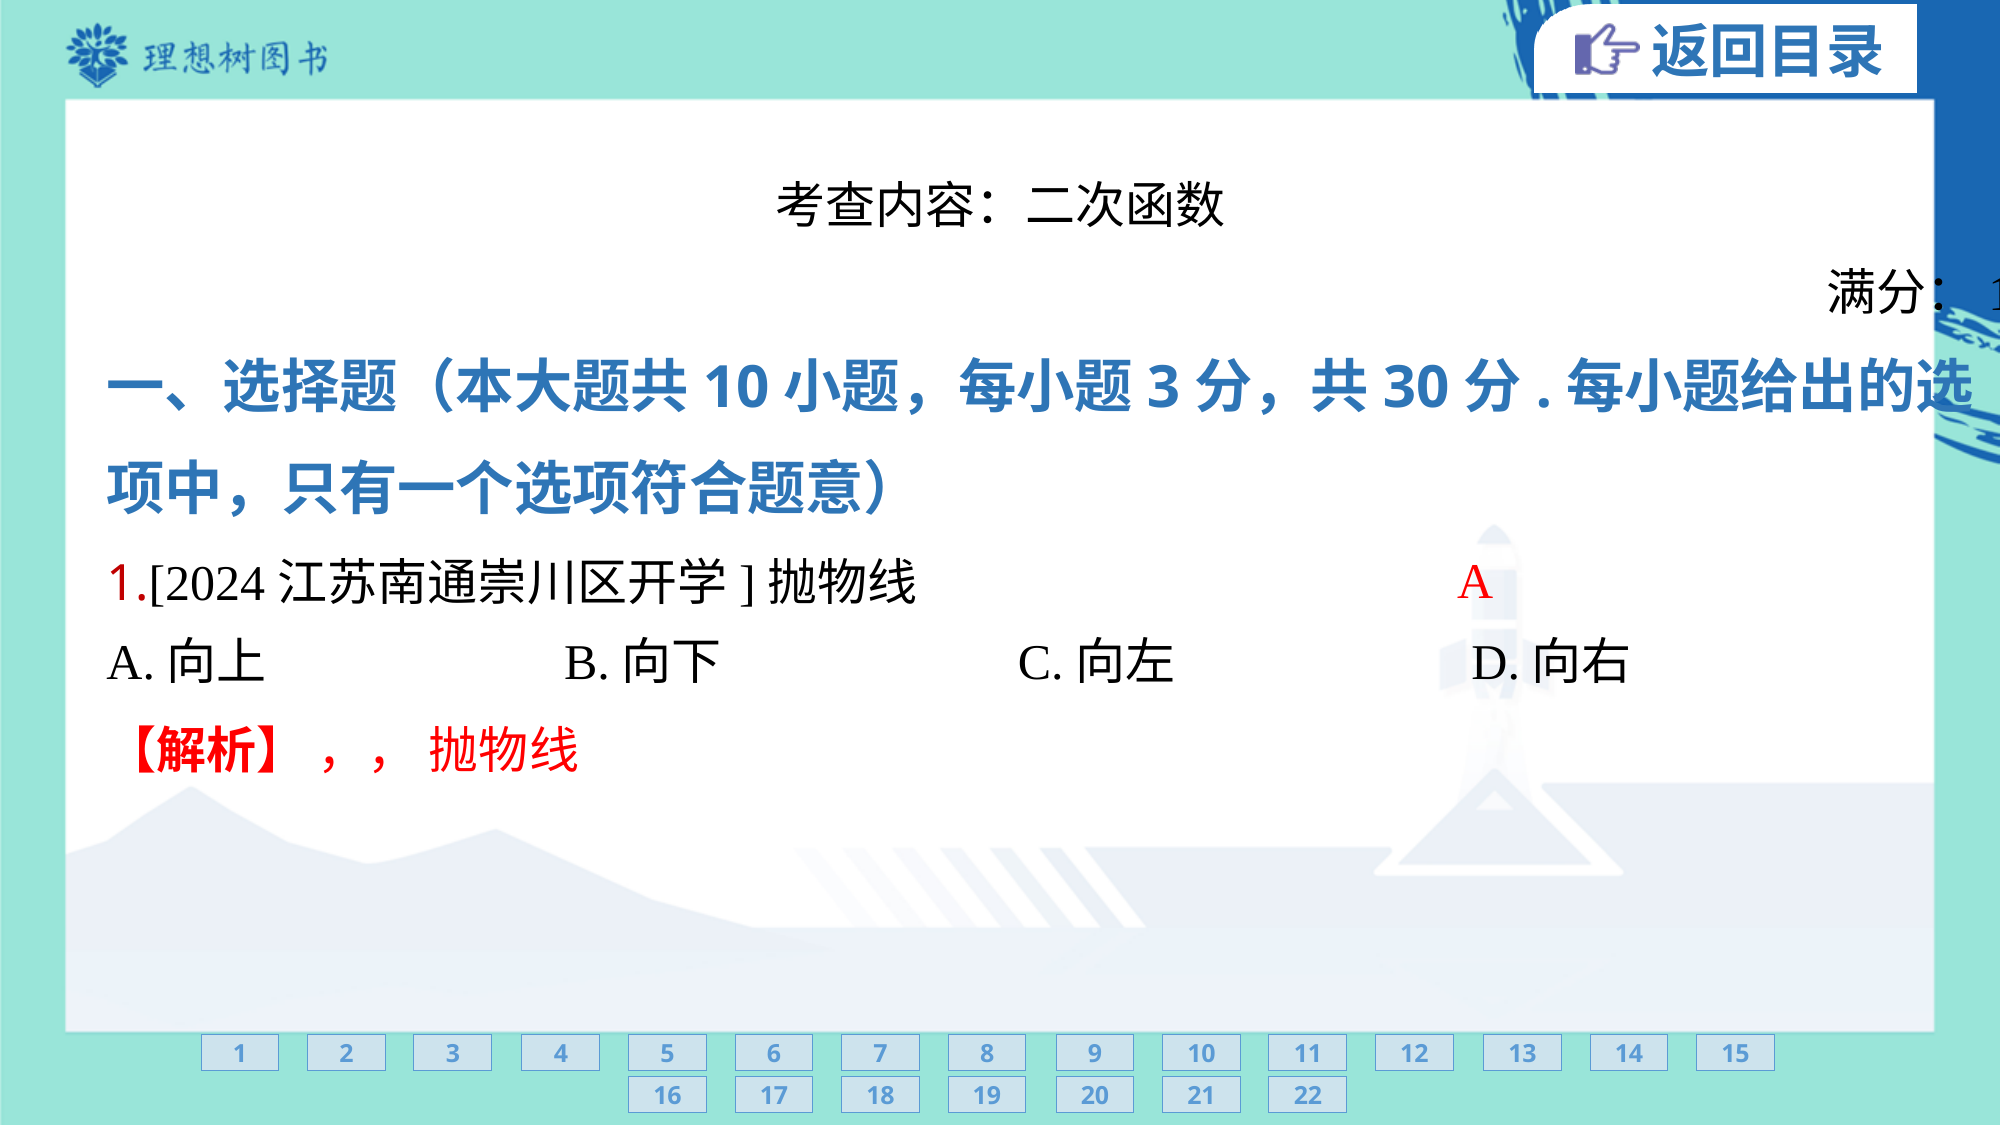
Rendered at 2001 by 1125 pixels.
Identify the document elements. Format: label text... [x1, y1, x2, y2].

text_box A [1438, 521, 1512, 600]
text_box 一、选择题（本大题共10小题，每小题3分，共30分.每小题给出的选 项中，只有一个选项符合题意） [106, 313, 1895, 534]
text_box A.向上 B.向下 C.向左 D.向右 [106, 602, 1895, 680]
picture [0, 0, 2000, 1125]
